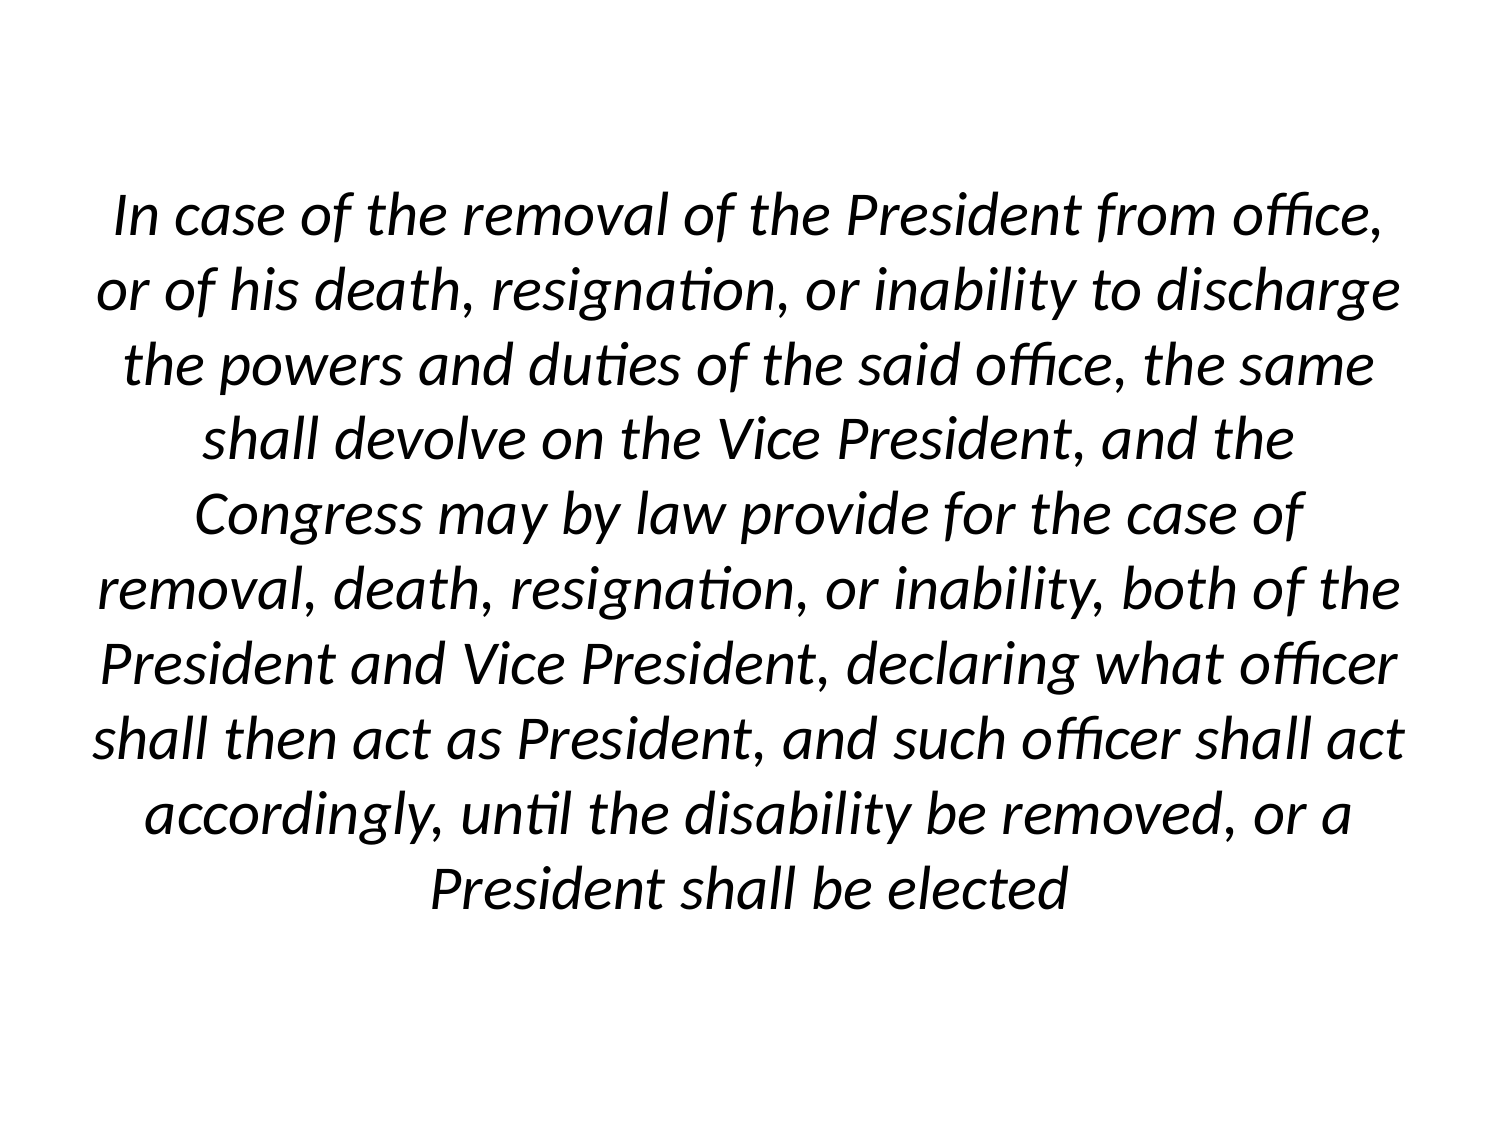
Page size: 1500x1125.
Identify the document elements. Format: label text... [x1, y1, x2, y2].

title In case of the removal of the President from office, or of his death, resignation, or inability to discharge the powers and duties of the said office, the same shall devolve on the Vice President, and the Congress may by law provide for the case of removal, death, resignation, or inability, both of the President and Vice President, declaring what officer shall then act as President, and such officer shall act accordingly, until the disability be removed, or a President shall be elected [74, 44, 1426, 1051]
